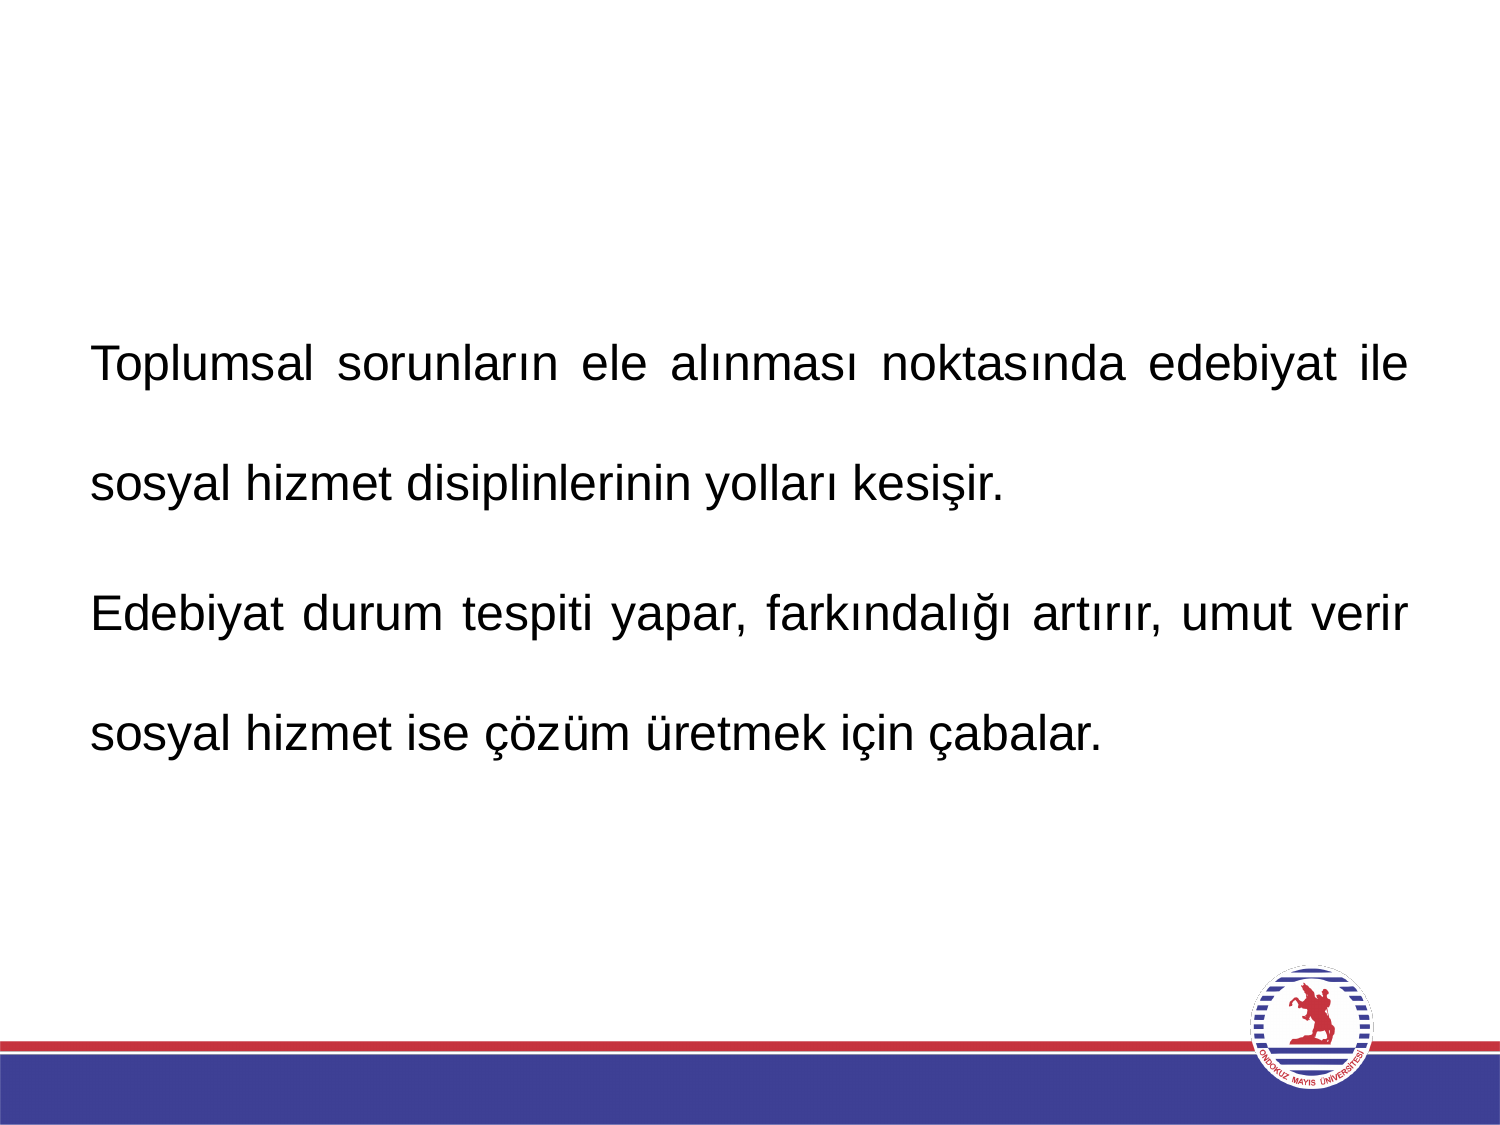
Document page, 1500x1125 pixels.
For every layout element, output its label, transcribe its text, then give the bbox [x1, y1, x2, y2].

list Toplumsal sorunların ele alınması noktasında edebiyat ile sosyal hizmet disiplinlerinin yolları kesişir. Edebiyat durum tespiti yapar, farkındalığı artırır, umut verir sosyal hizmet ise çözüm üretmek için çabalar. [75, 262, 1425, 1005]
picture [0, 965, 1500, 1125]
